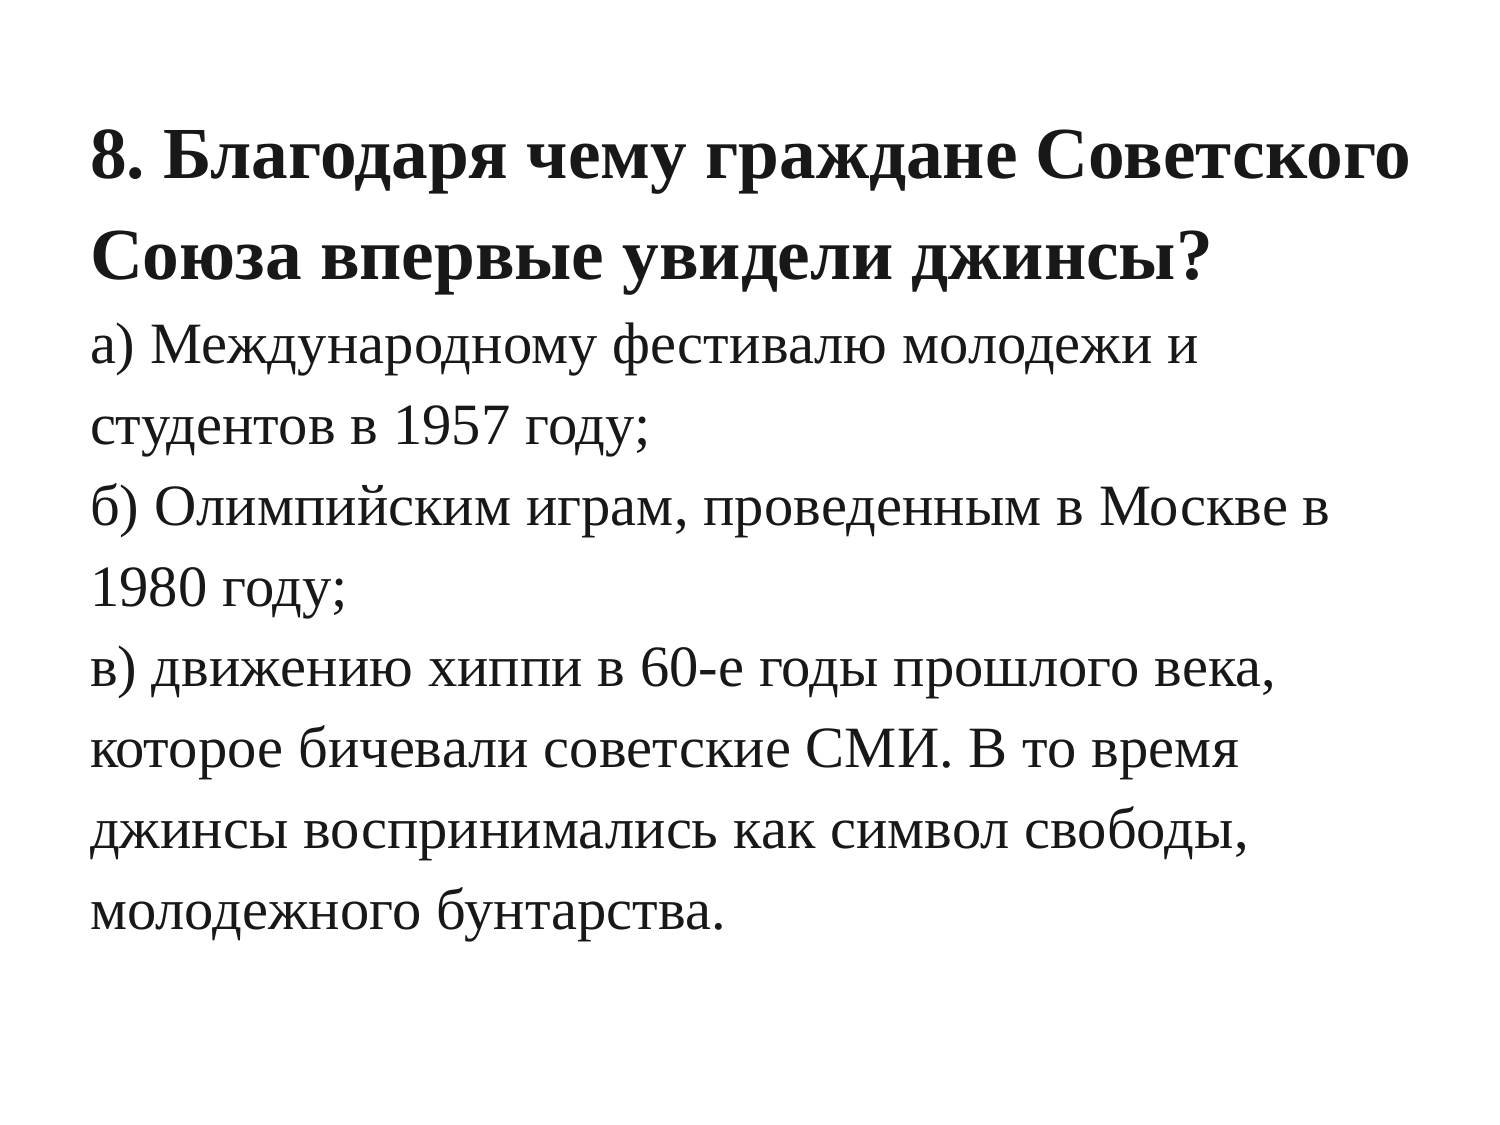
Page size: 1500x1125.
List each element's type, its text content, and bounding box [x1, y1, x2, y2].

title 8. Благодаря чему граждане Советского Союза впервые увидели джинсы? а) Международному фестивалю молодежи и студентов в 1957 году; б) Олимпийским играм, проведенным в Москве в 1980 году; в) движению хиппи в 60-е годы прошлого века, которое бичевали советские СМИ. В то время джинсы воспринимались как символ свободы, молодежного бунтарства. [75, 45, 1459, 1059]
